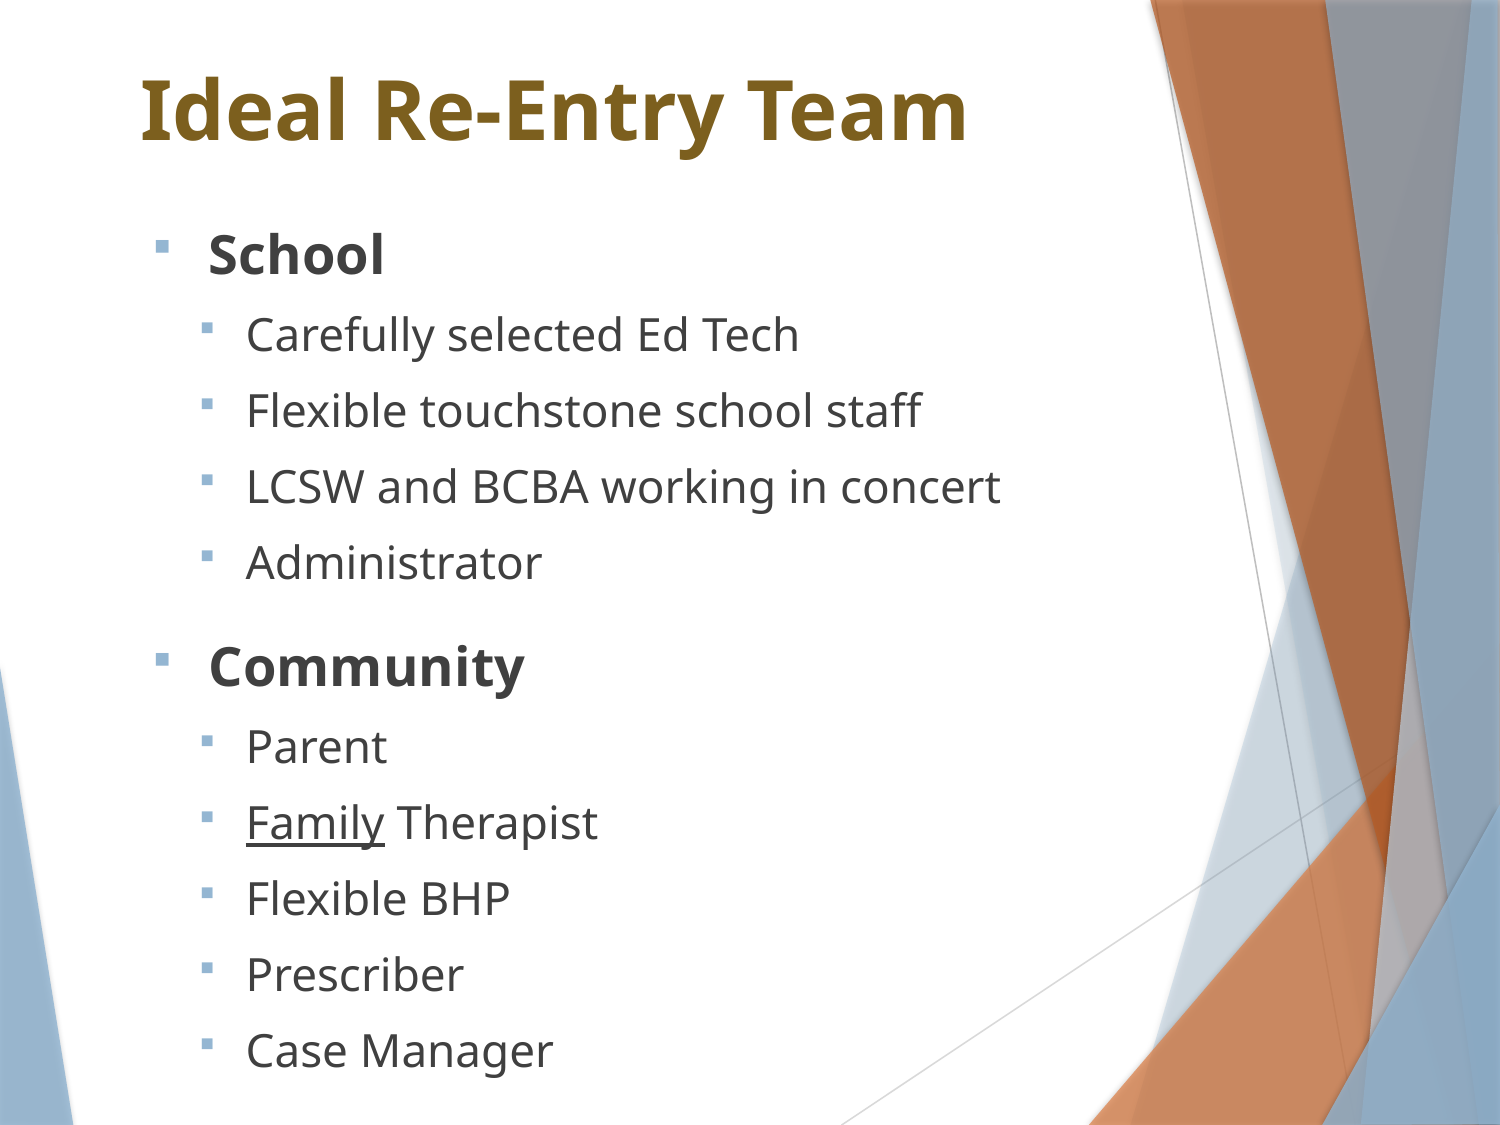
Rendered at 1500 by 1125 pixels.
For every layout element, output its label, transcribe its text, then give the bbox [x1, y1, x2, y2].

list School Carefully selected Ed Tech Flexible touchstone school staff LCSW and BCBA working in concert Administrator Community Parent Family Therapist Flexible BHP Prescriber Case Manager [137, 212, 1200, 1100]
title Ideal Re-Entry Team [125, 50, 1278, 213]
